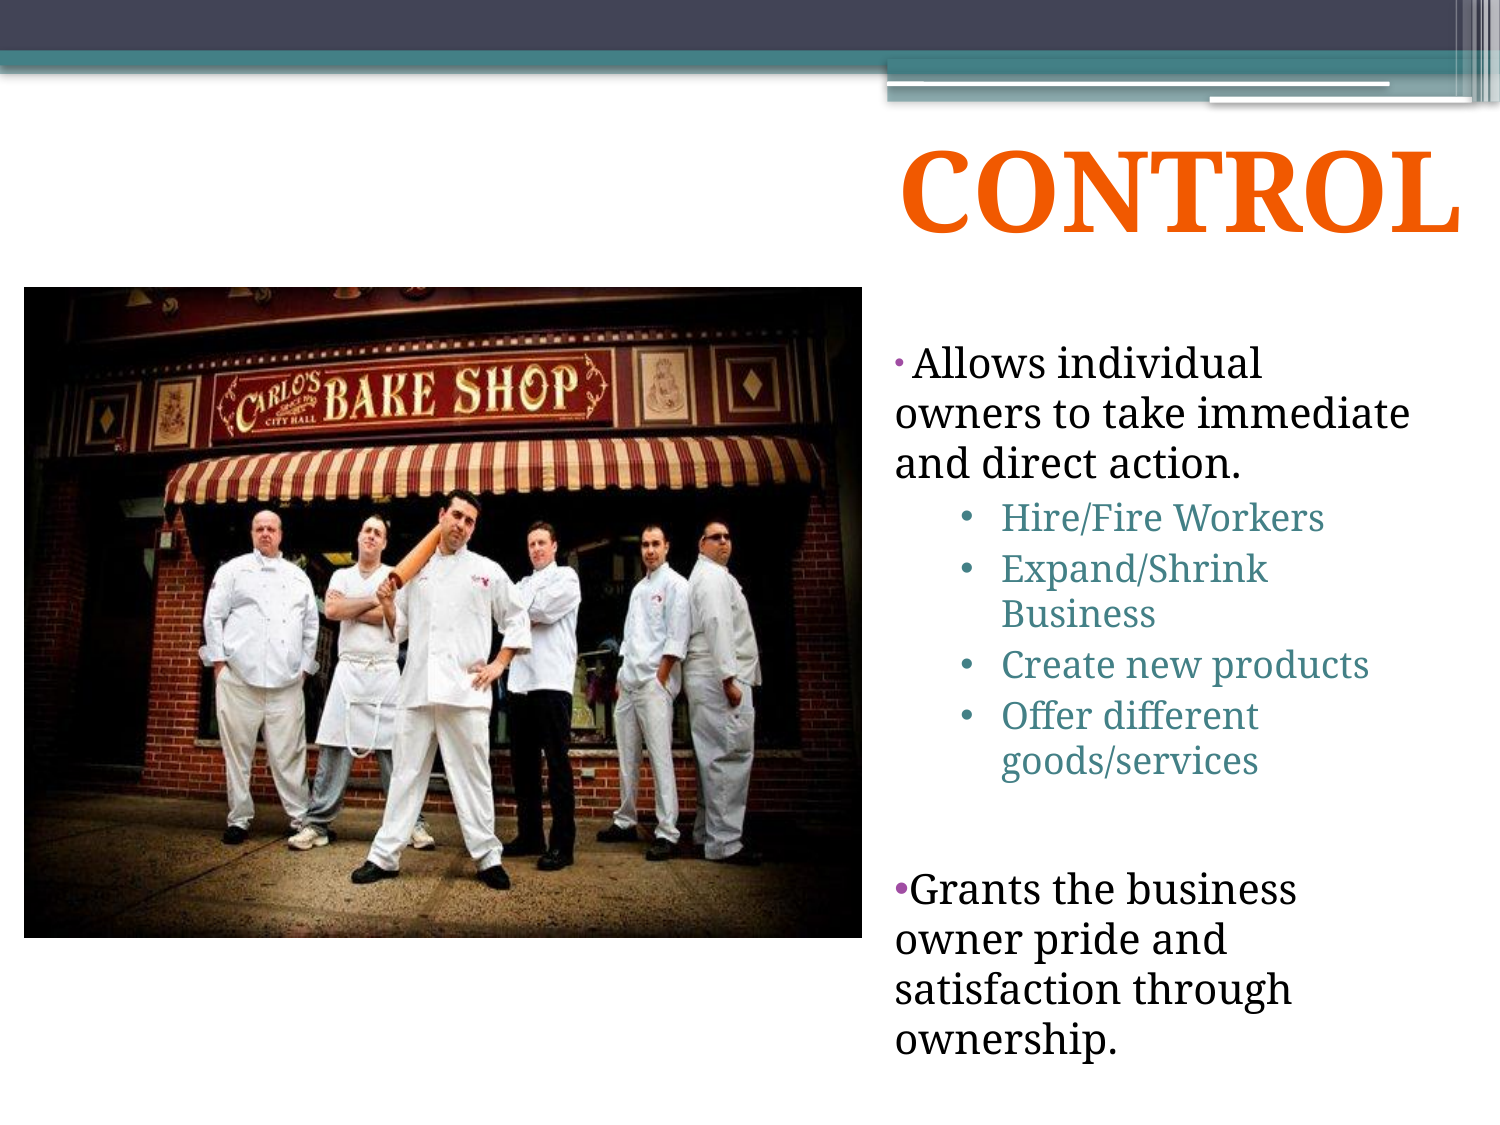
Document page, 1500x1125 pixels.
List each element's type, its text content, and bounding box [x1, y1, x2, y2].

text_box Control [882, 112, 1478, 263]
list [24, 287, 863, 938]
list Allows individual owners to take immediate and direct action. Hire/Fire Workers Expand/Shrink Business Create new products Offer different goods/services Grants the business owner pride and satisfaction through ownership. [878, 329, 1434, 1088]
